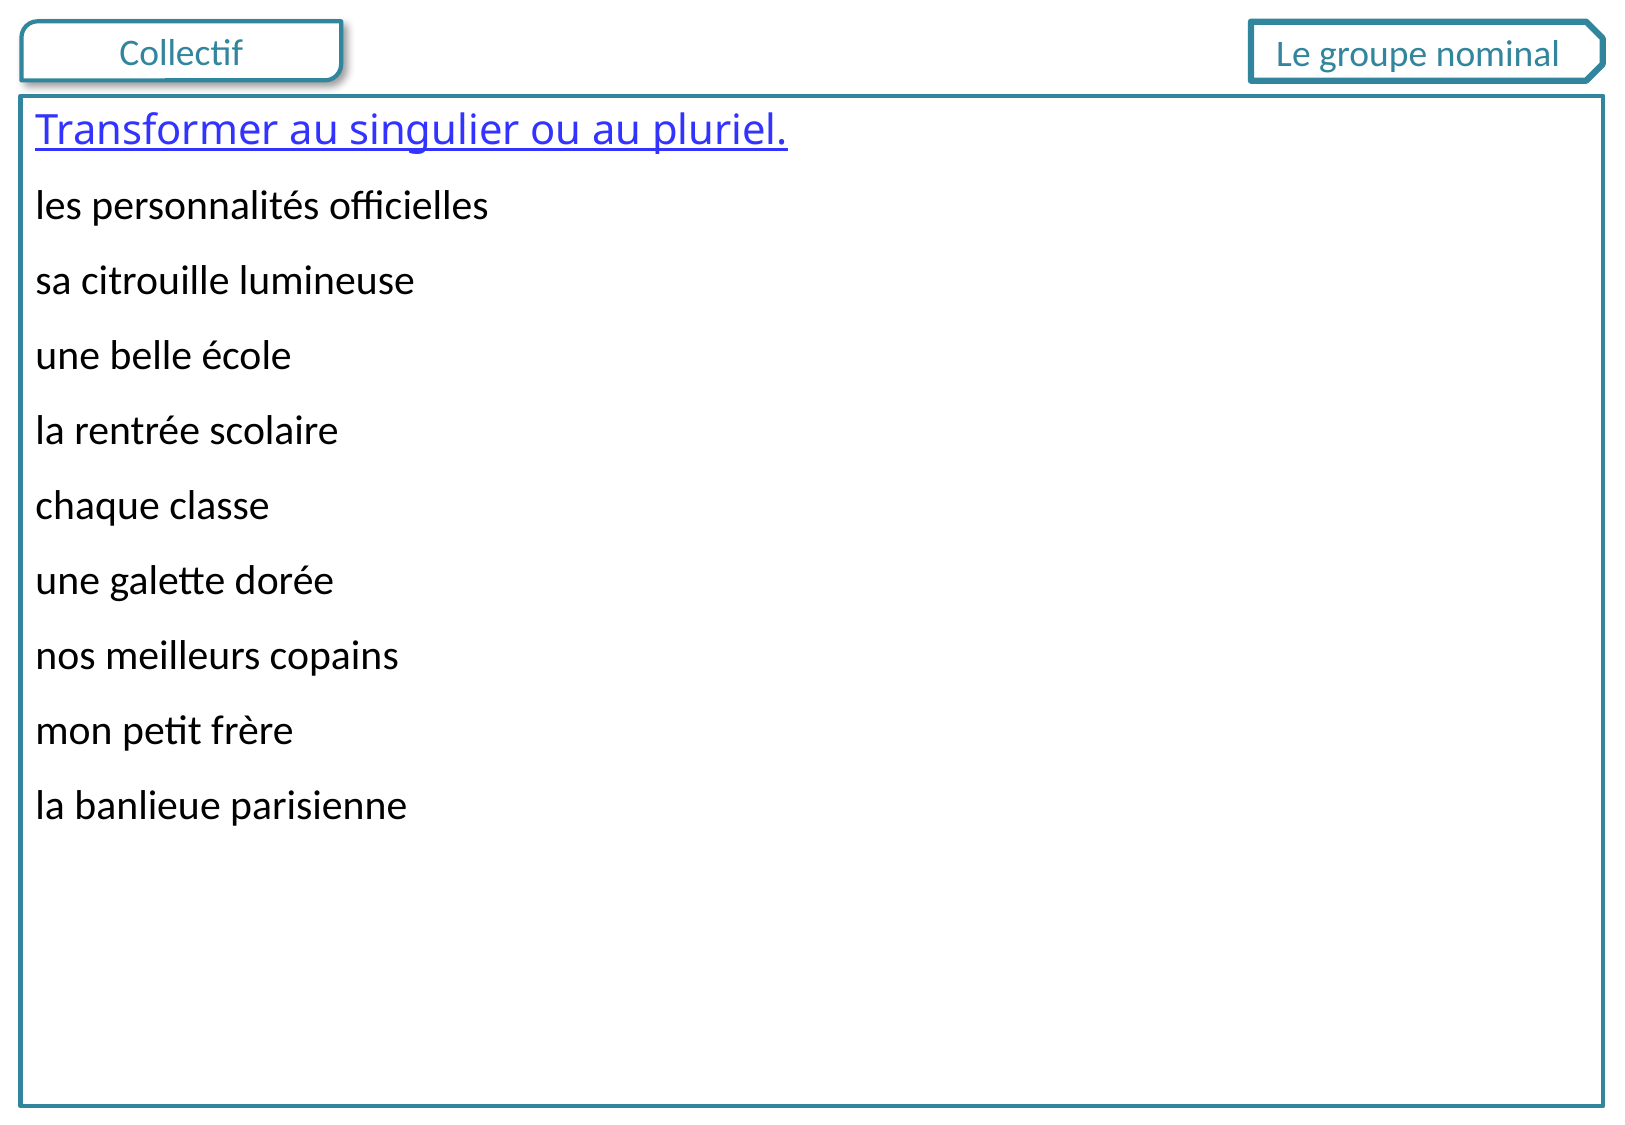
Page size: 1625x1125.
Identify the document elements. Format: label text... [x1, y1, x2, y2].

list Le groupe nominal [1251, 21, 1585, 81]
list Transformer au singulier ou au pluriel. les personnalités officielles sa citrouille lumineuse une belle école la rentrée scolaire chaque classe une galette dorée nos meilleurs copains mon petit frère la banlieue parisienne [18, 94, 1605, 1108]
